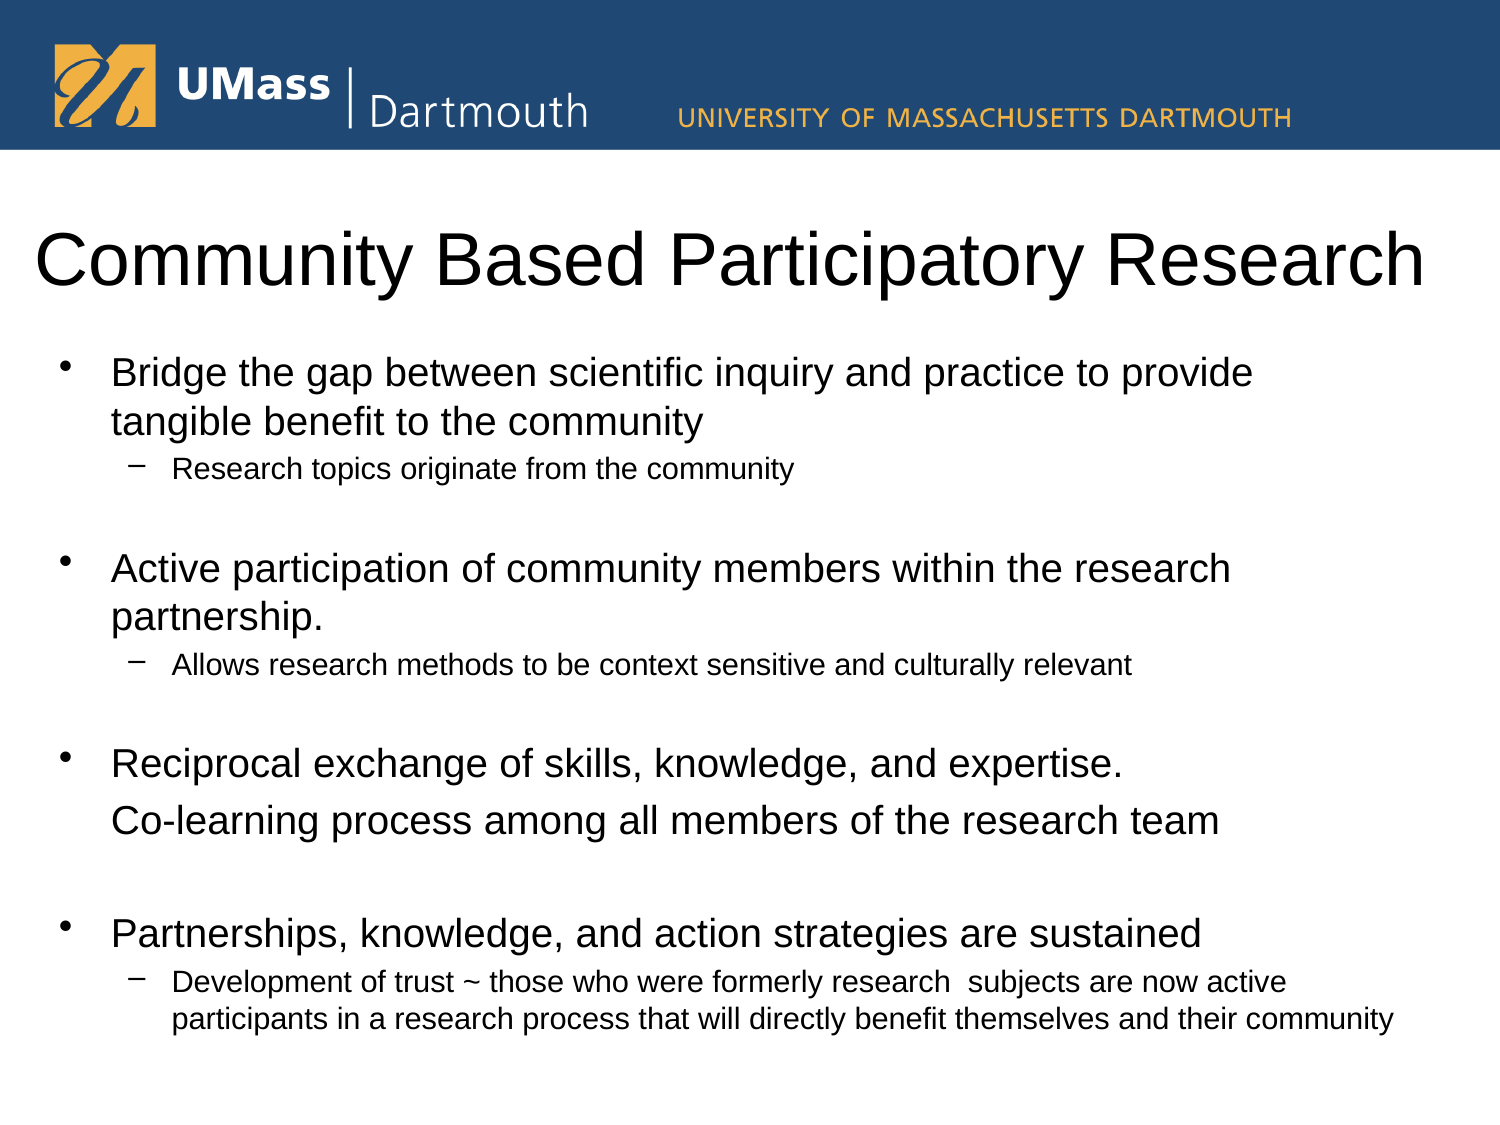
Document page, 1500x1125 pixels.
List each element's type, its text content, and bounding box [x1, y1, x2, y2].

list Bridge the gap between scientific inquiry and practice to provide tangible benefit to the community Research topics originate from the community Active participation of community members within the research partnership. Allows research methods to be context sensitive and culturally relevant Reciprocal exchange of skills, knowledge, and expertise. Co-learning process among all members of the research team Partnerships, knowledge, and action strategies are sustained Development of trust ~ those who were formerly research subjects are now active participants in a research process that will directly benefit themselves and their community [43, 338, 1419, 1077]
picture [0, 0, 1500, 150]
title Community Based Participatory Research [0, 262, 1463, 338]
